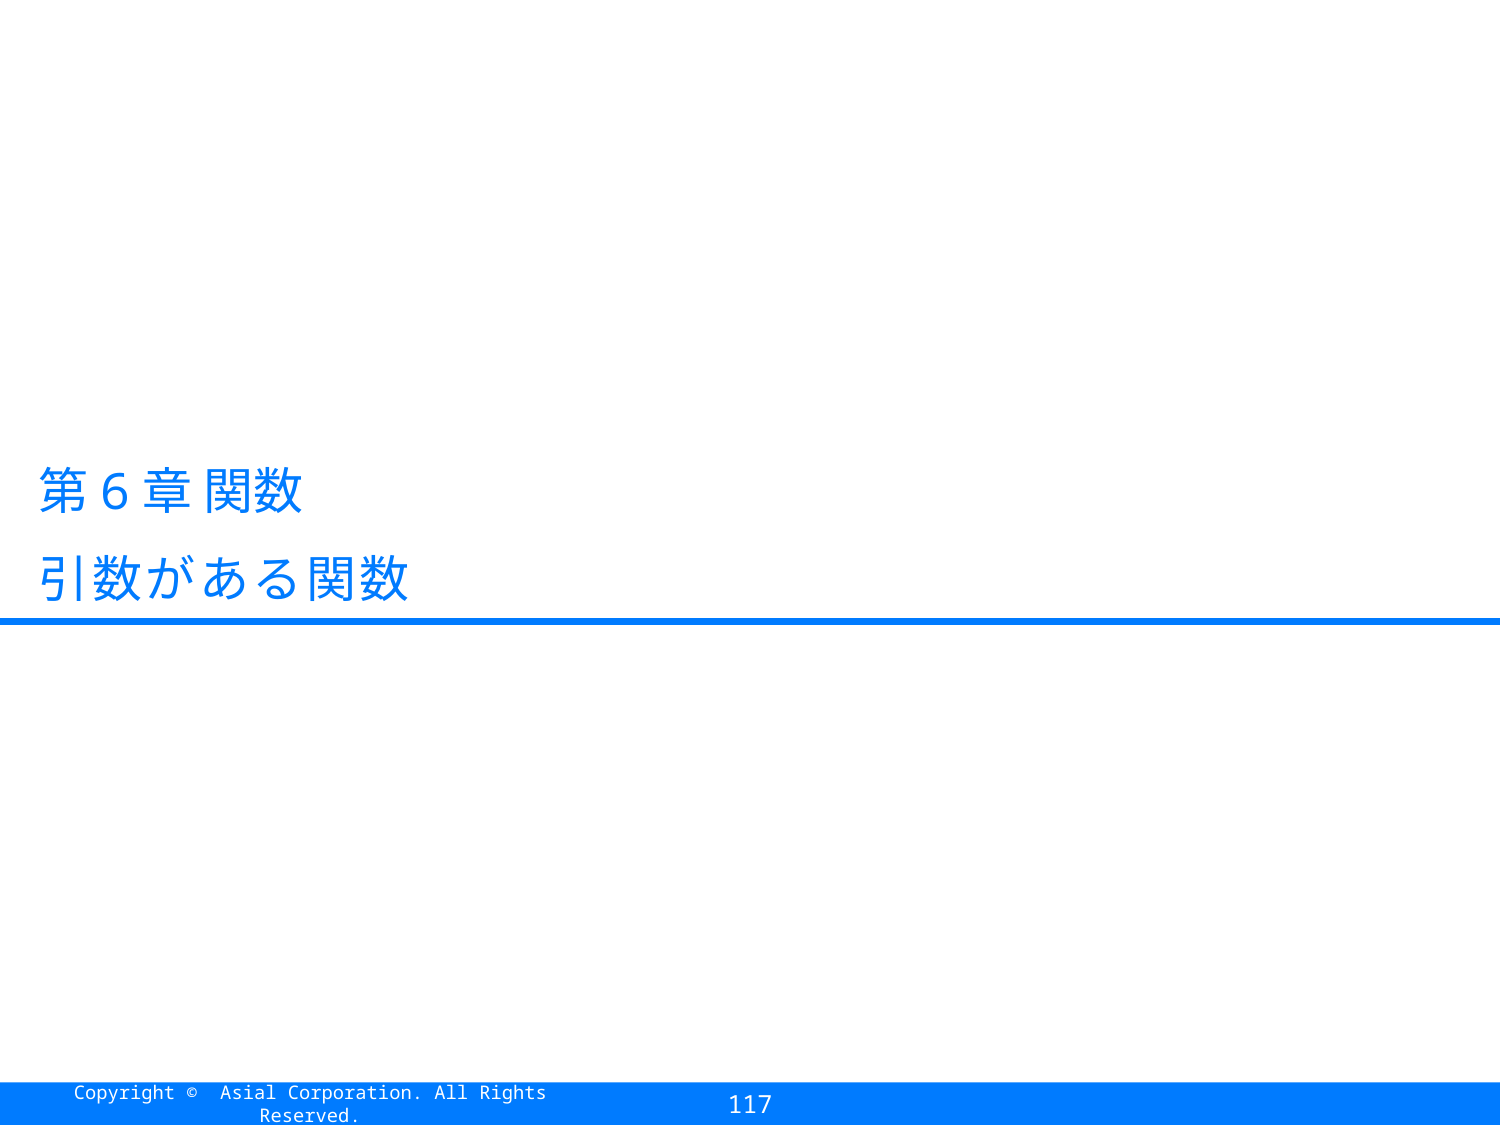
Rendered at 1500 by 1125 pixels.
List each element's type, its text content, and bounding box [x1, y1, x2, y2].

title 引数がある関数 [23, 538, 1500, 616]
list 第6章 関数 [23, 444, 1500, 536]
slide_number 117 [581, 1075, 919, 1125]
